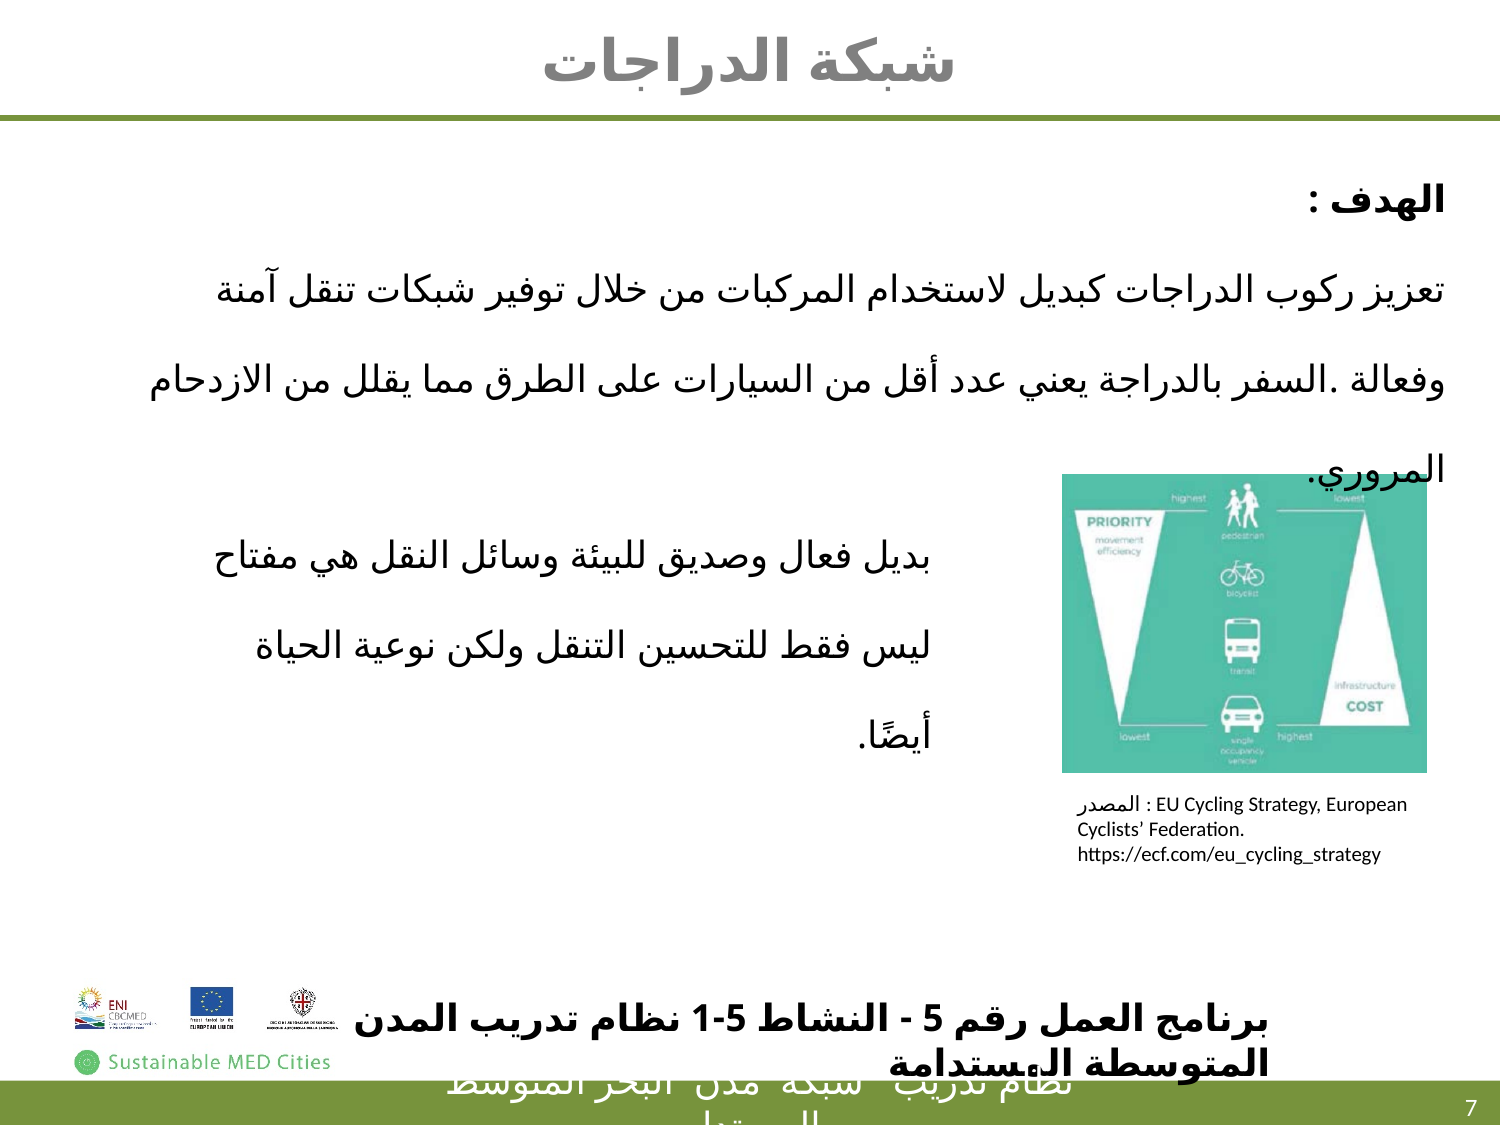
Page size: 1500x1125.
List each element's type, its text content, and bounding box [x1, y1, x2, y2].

text_box بديل فعال وصديق للبيئة وسائل النقل هي مفتاح ليس فقط للتحسين التنقل ولكن نوعية الحياة أيضًا. [196, 478, 947, 764]
title شبكة الدراجات [0, 0, 1500, 117]
text_box نظام تدريب شبكة مدن البحر المتوسط المستدام [338, 1081, 1162, 1123]
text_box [1062, 473, 1427, 874]
picture [62, 978, 356, 1080]
slide_number 7 [1142, 1076, 1493, 1125]
text_box برنامج العمل رقم 5 - النشاط 5-1 نظام تدريب المدن المتوسطة المستدامة [261, 986, 1286, 1092]
text_box الهدف : تعزيز ركوب الدراجات كبديل لاستخدام المركبات من خلال توفير شبكات تنقل آمنة وفعالة .السفر بالدراجة يعني عدد أقل من السيارات على الطرق مما يقلل من الازدحام المروري. [38, 167, 1461, 497]
